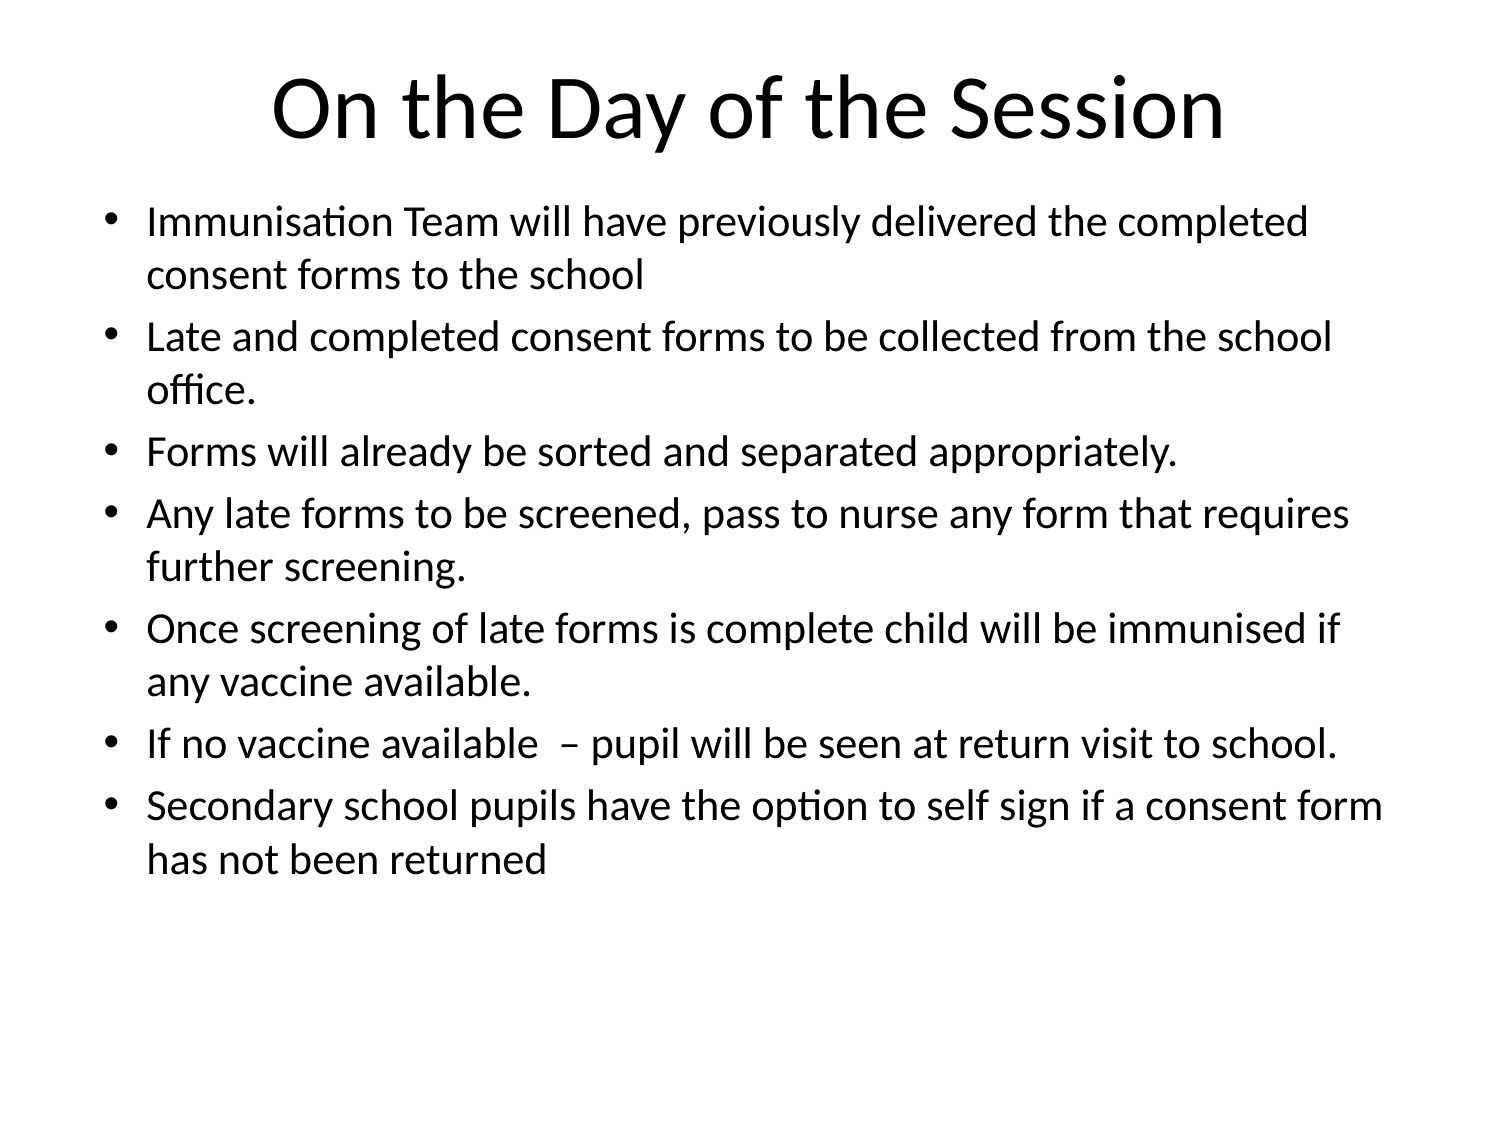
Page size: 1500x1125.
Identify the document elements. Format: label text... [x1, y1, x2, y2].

list Immunisation Team will have previously delivered the completed consent forms to the school Late and completed consent forms to be collected from the school office. Forms will already be sorted and separated appropriately. Any late forms to be screened, pass to nurse any form that requires further screening. Once screening of late forms is complete child will be immunised if any vaccine available. If no vaccine available – pupil will be seen at return visit to school. Secondary school pupils have the option to self sign if a consent form has not been returned [88, 184, 1425, 1094]
title On the Day of the Session [75, 19, 1425, 185]
